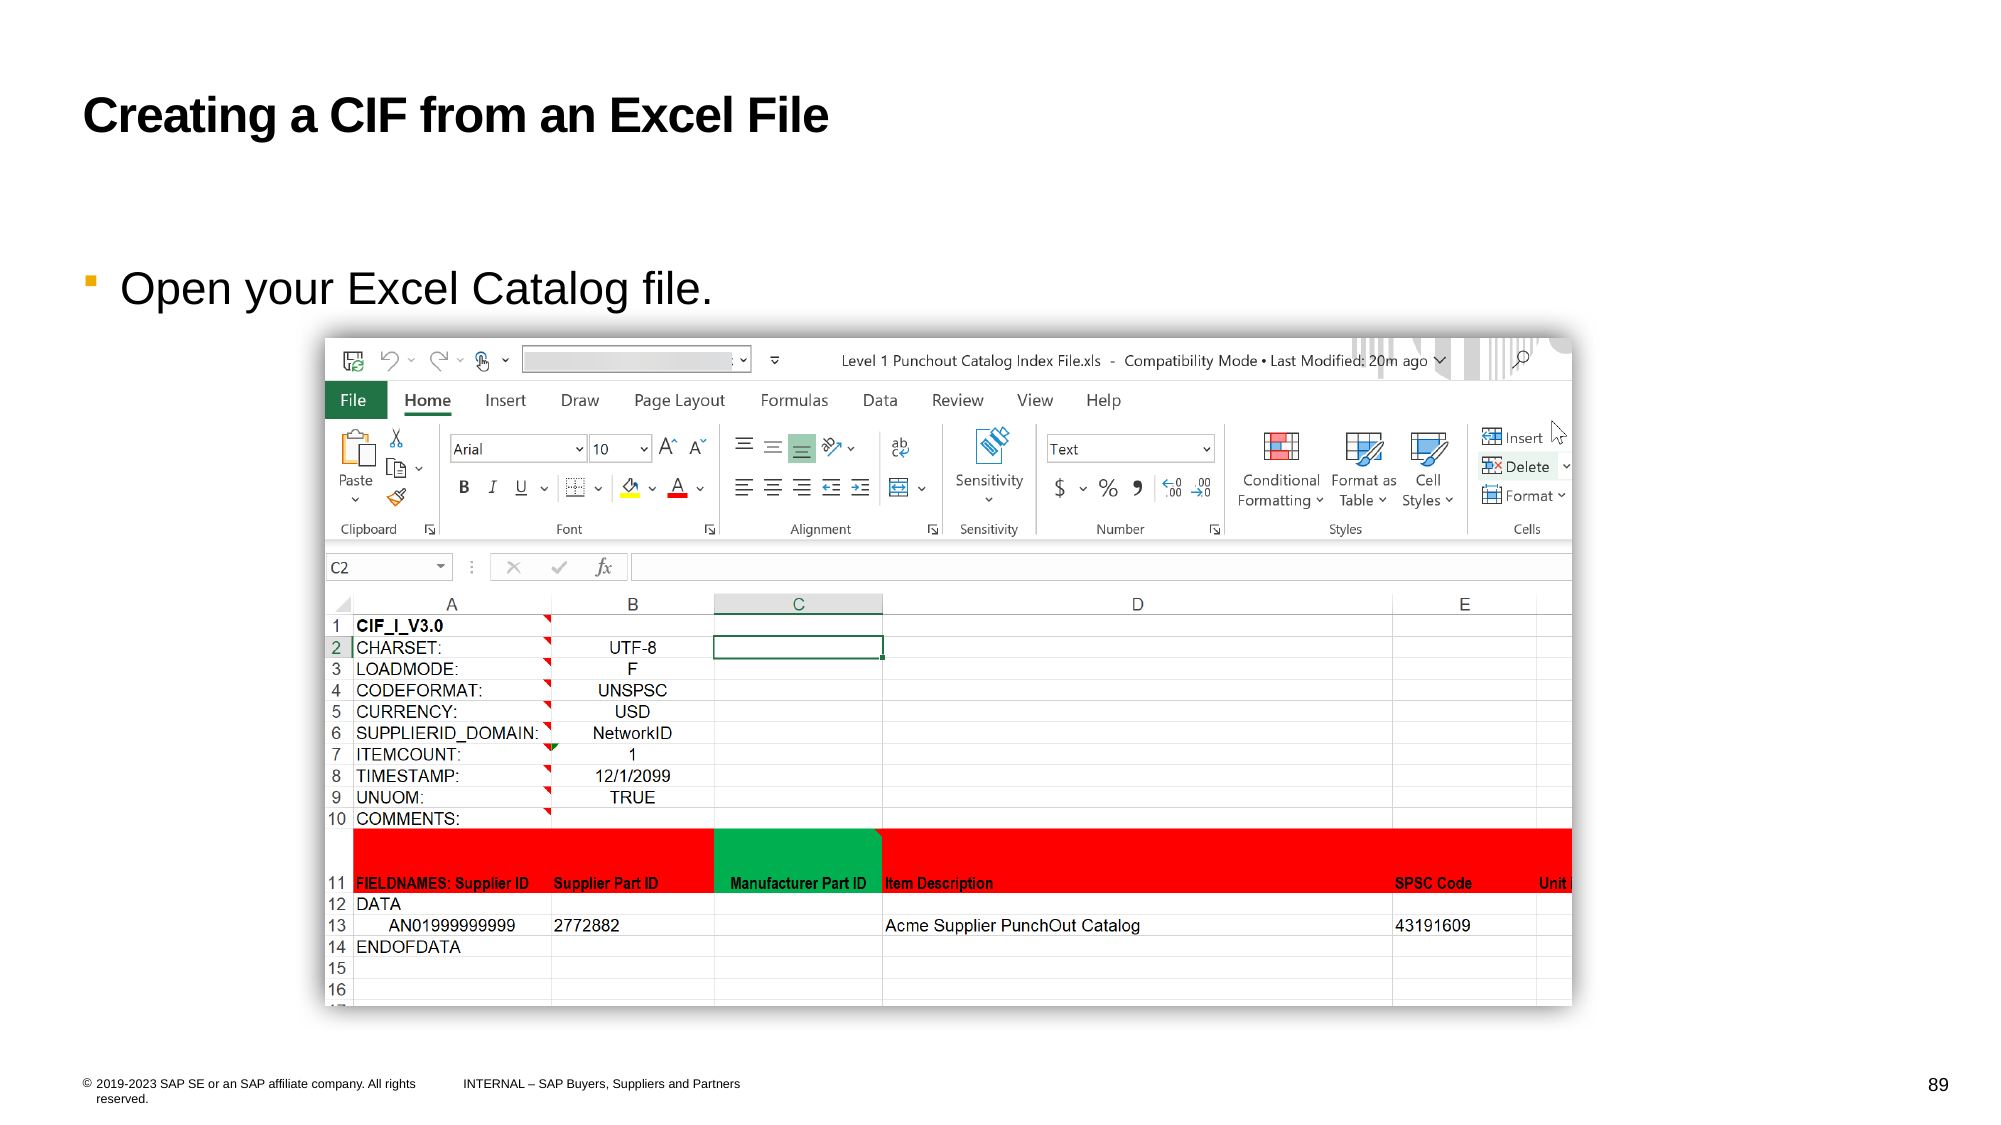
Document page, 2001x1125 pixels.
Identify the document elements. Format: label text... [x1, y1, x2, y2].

list Open your Excel Catalog file. [82, 265, 1918, 1040]
picture [324, 337, 1572, 1006]
title Creating a CIF from an Excel File [82, 82, 1918, 144]
